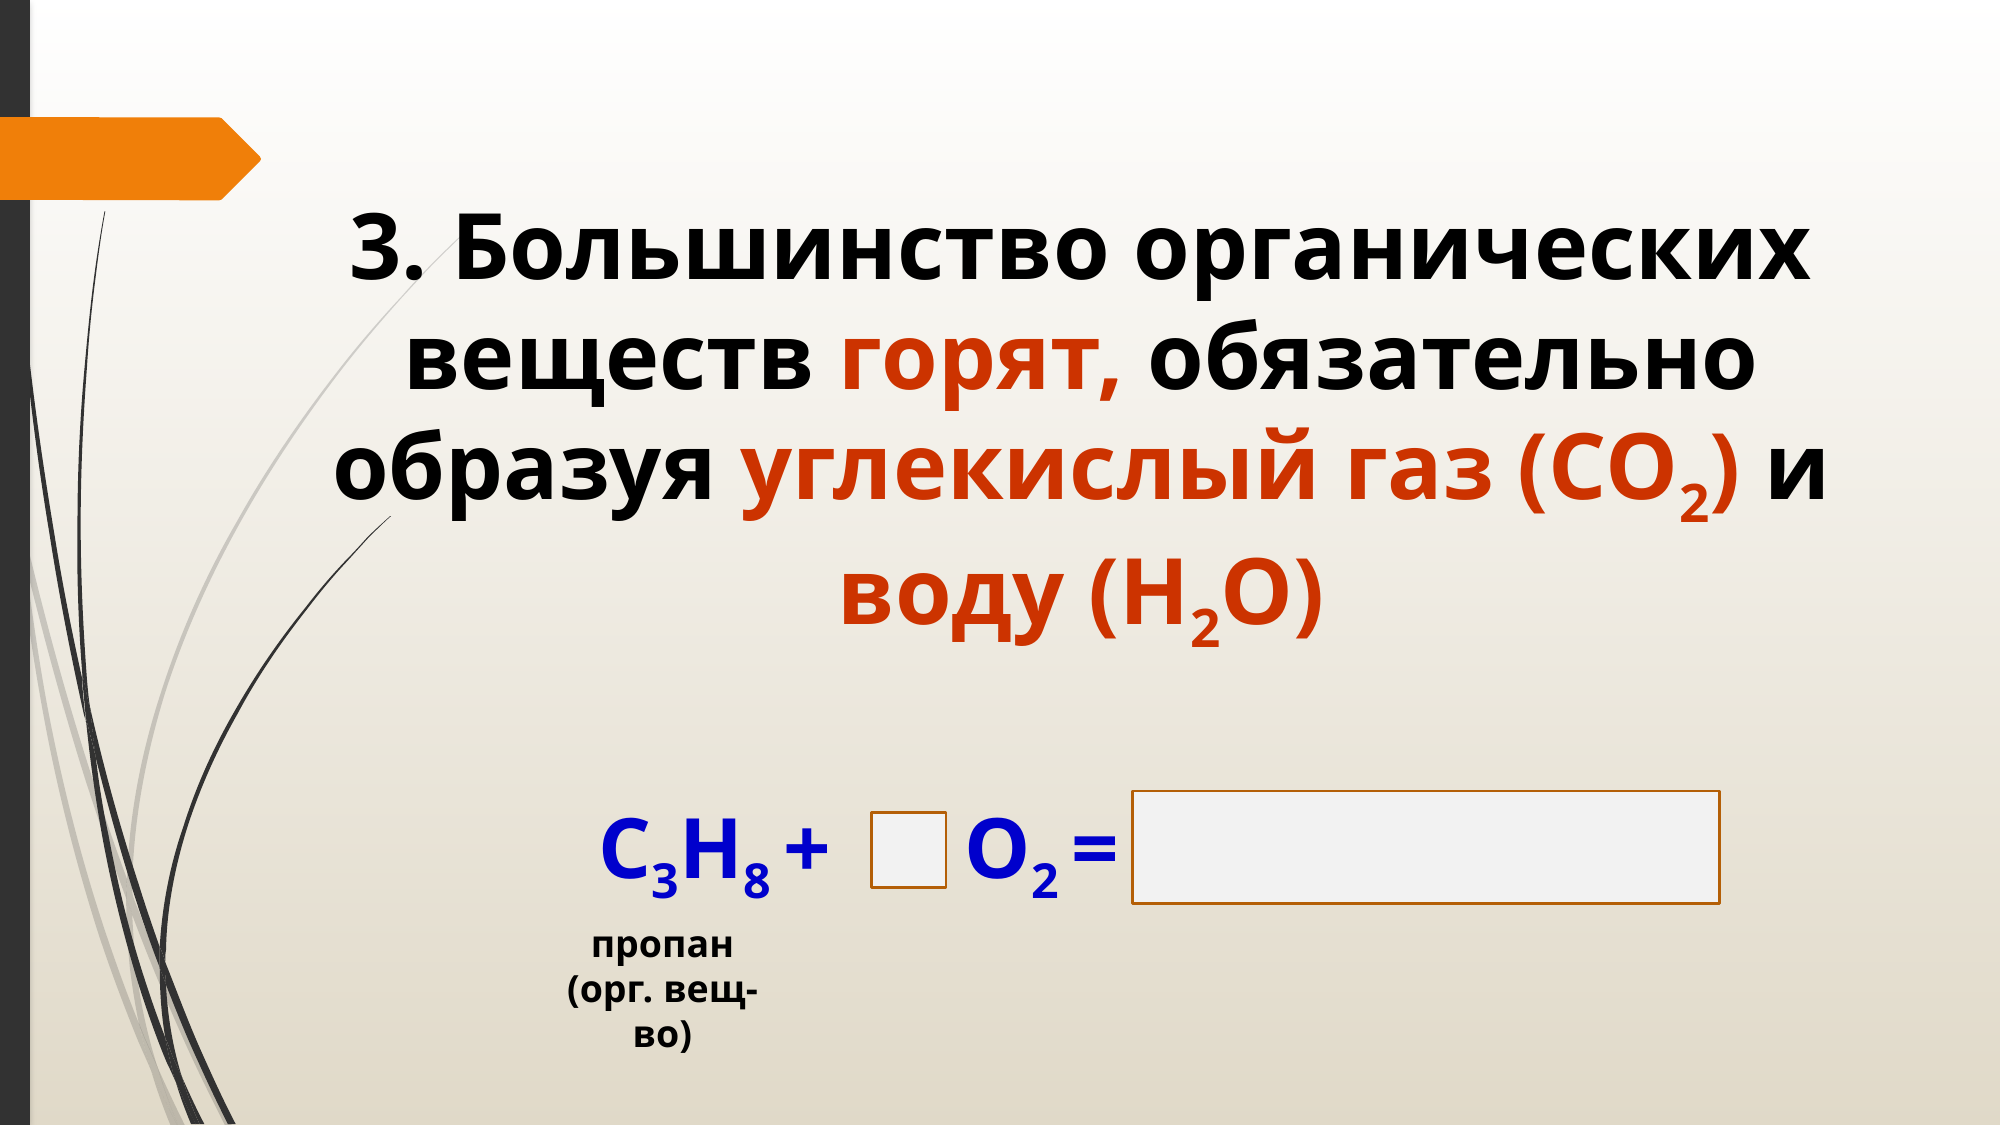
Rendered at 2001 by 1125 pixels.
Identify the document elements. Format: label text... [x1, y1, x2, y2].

text_box С3Н8 + 5 О2 = 3 СО2 + 4Н2О [499, 787, 1763, 916]
text_box [870, 811, 947, 889]
text_box [1131, 790, 1721, 905]
text_box пропан (орг. вещ-во) [525, 912, 800, 1063]
text_box 3. Большинство органических веществ горят, обязательно образуя углекислый газ (СО2) и воду (Н2О) [299, 180, 1863, 666]
